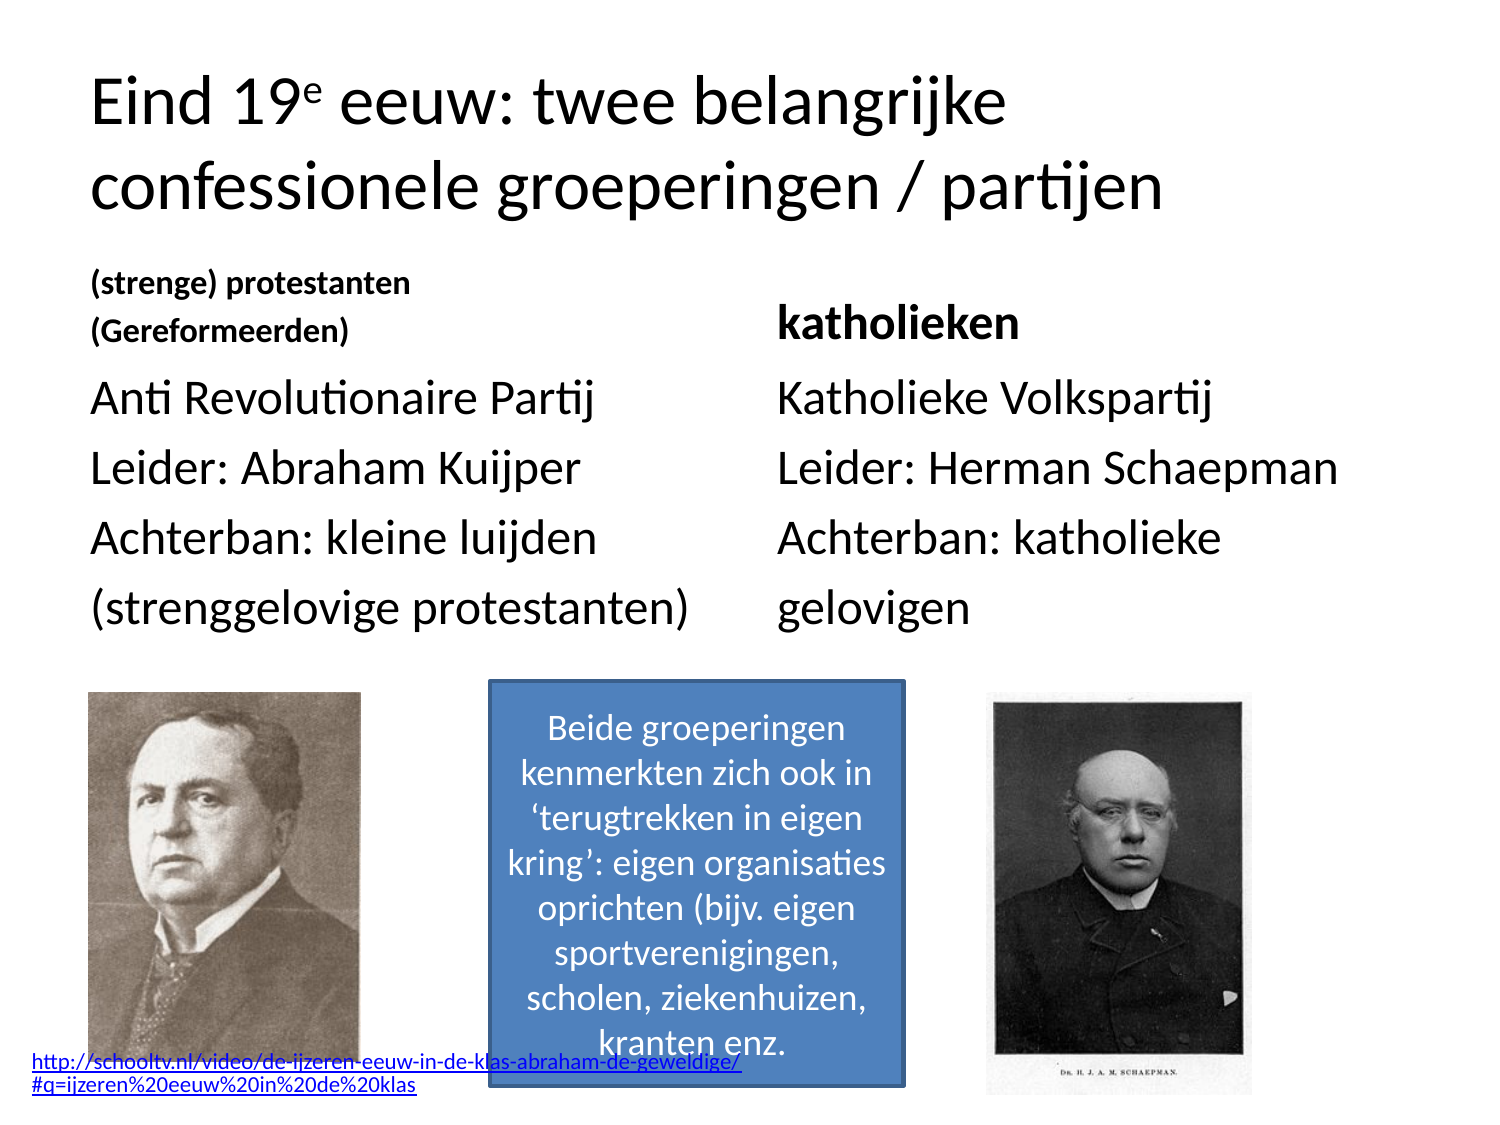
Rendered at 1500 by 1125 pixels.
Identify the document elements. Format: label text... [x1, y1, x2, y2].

text_box Beide groeperingen kenmerkten zich ook in ‘terugtrekken in eigen kring’: eigen organisaties oprichten (bijv. eigen sportverenigingen, scholen, ziekenhuizen, kranten enz. [488, 679, 906, 1088]
list (strenge) protestanten (Gereformeerden) [75, 251, 738, 356]
picture [985, 692, 1253, 1095]
picture [88, 692, 361, 1063]
title Eind 19e eeuw: twee belangrijke confessionele groeperingen / partijen [75, 45, 1425, 233]
list katholieken [761, 251, 1425, 356]
list Anti Revolutionaire Partij Leider: Abraham Kuijper Achterban: kleine luijden (strenggelovige protestanten) [75, 356, 738, 1005]
list Katholieke Volkspartij Leider: Herman Schaepman Achterban: katholieke gelovigen [761, 356, 1425, 1005]
text_box http://schooltv.nl/video/de-ijzeren-eeuw-in-de-klas-abraham-de-geweldige/#q=ijzeren%20eeuw%20in%20de%20klas [16, 1039, 767, 1082]
